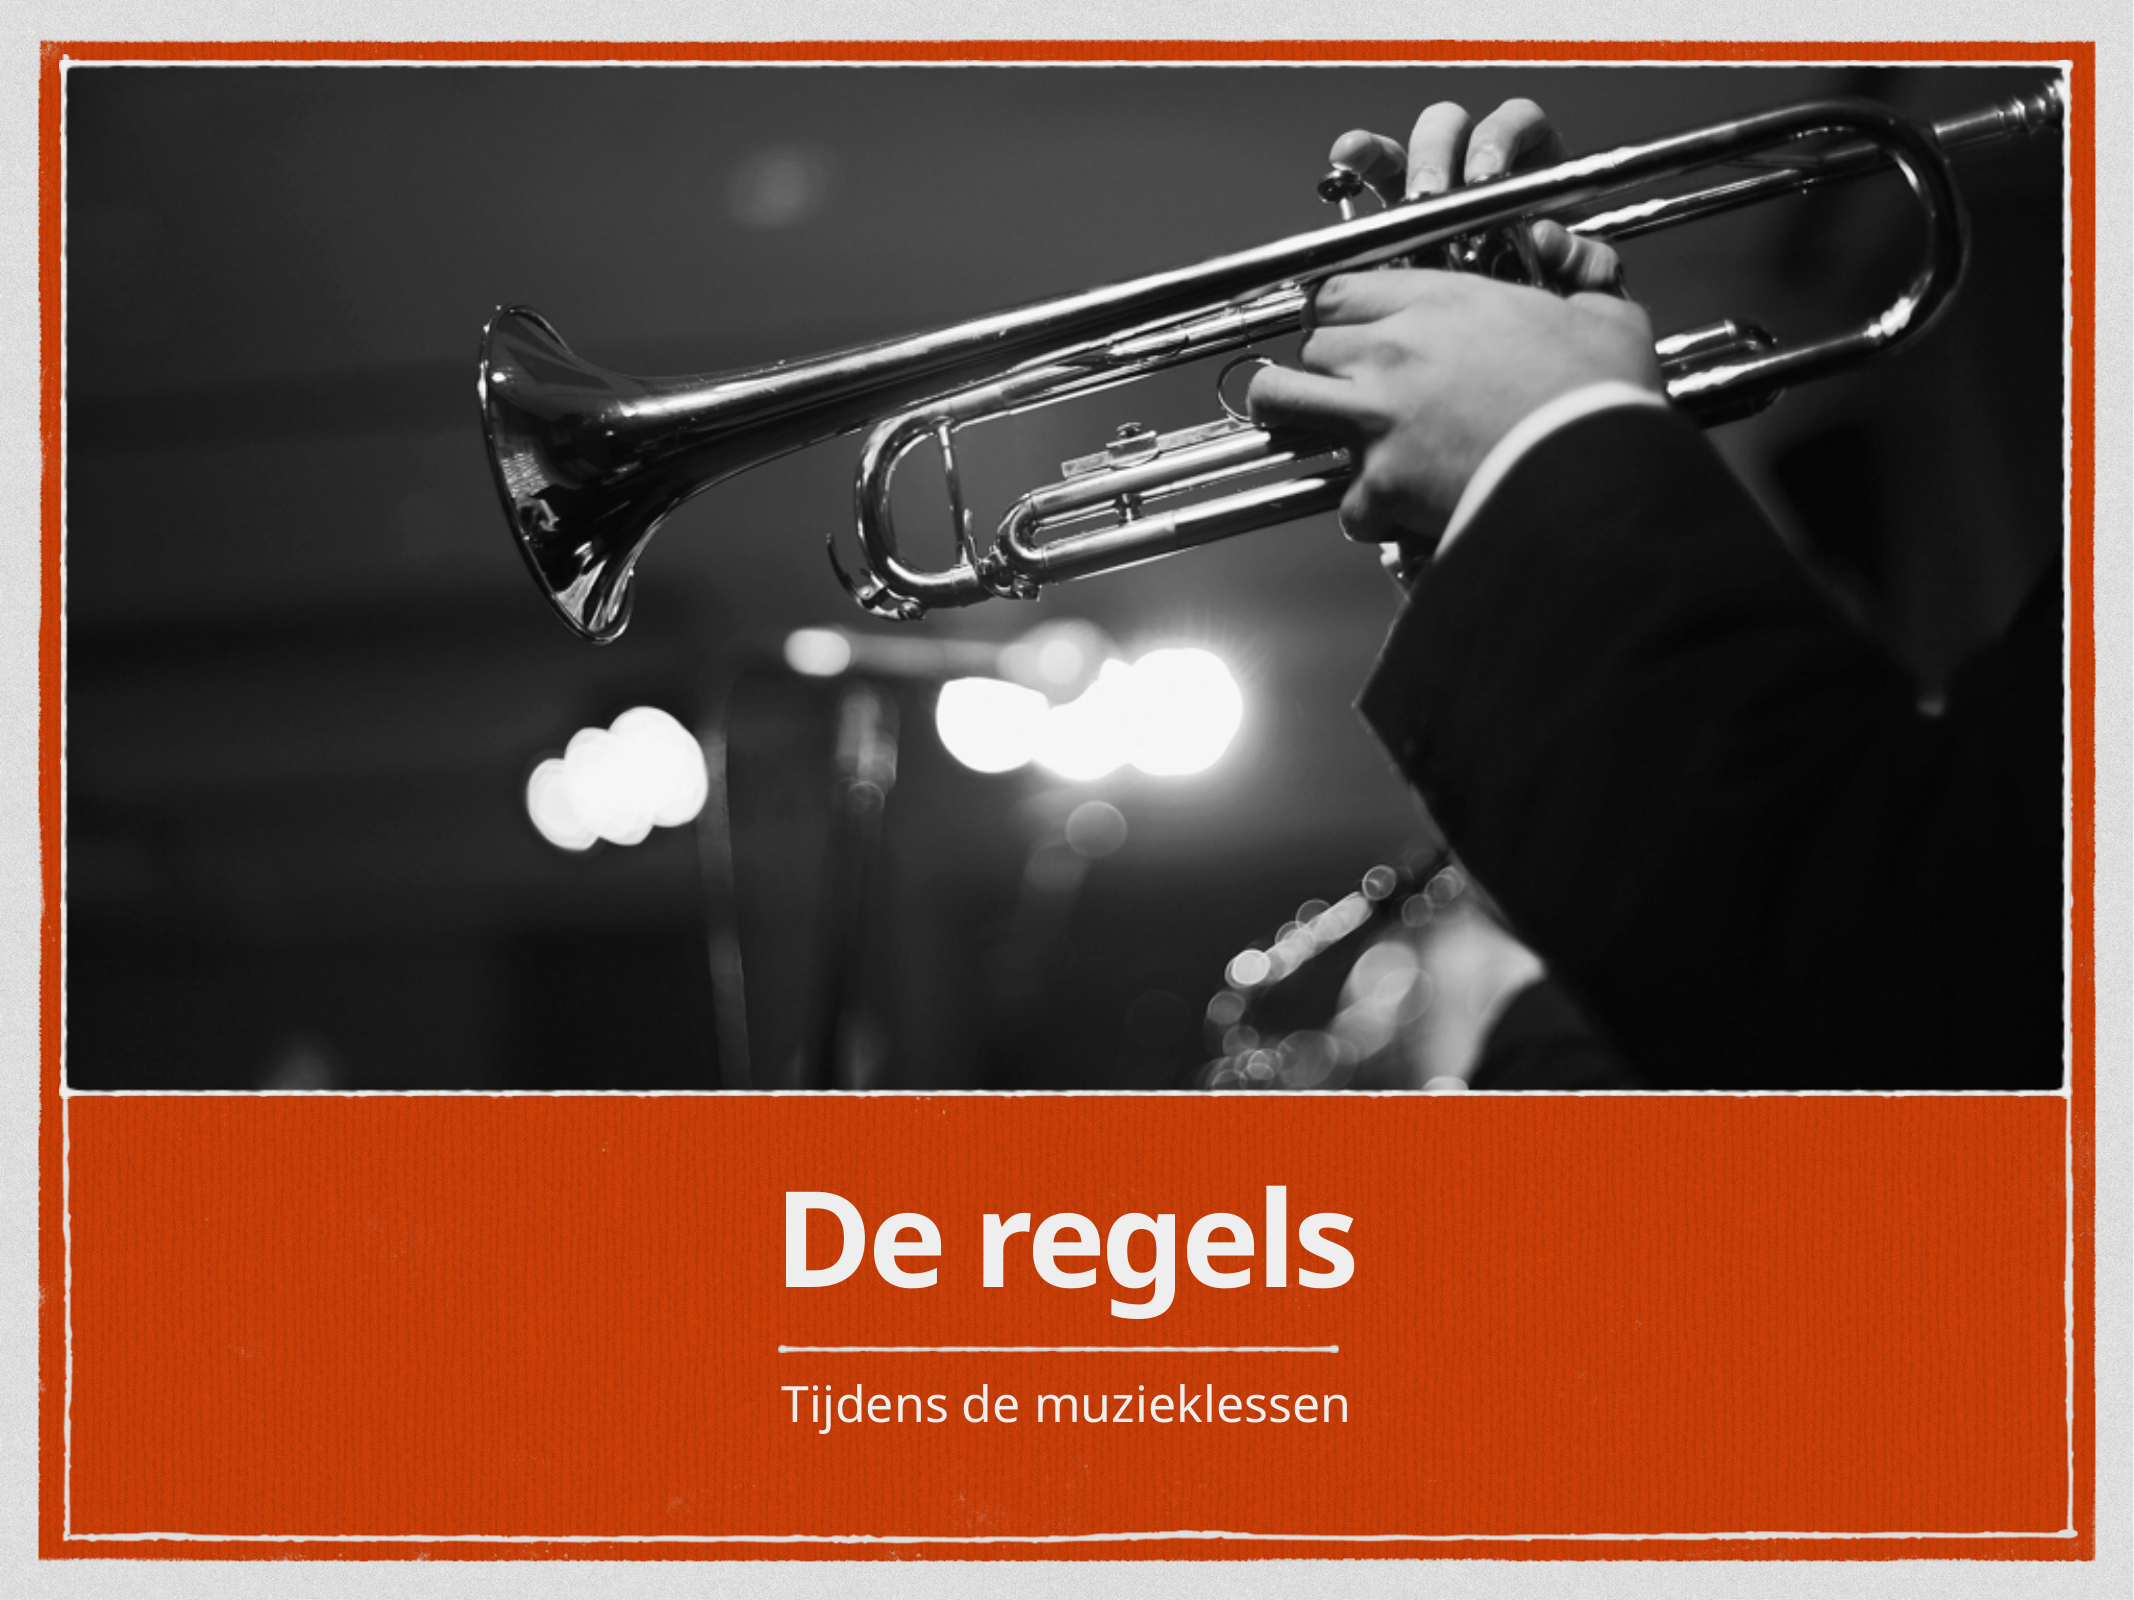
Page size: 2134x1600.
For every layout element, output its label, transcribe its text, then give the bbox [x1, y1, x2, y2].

title De regels [103, 1122, 2030, 1324]
list Tijdens de muzieklessen [103, 1364, 2030, 1509]
picture [0, 0, 2134, 1600]
